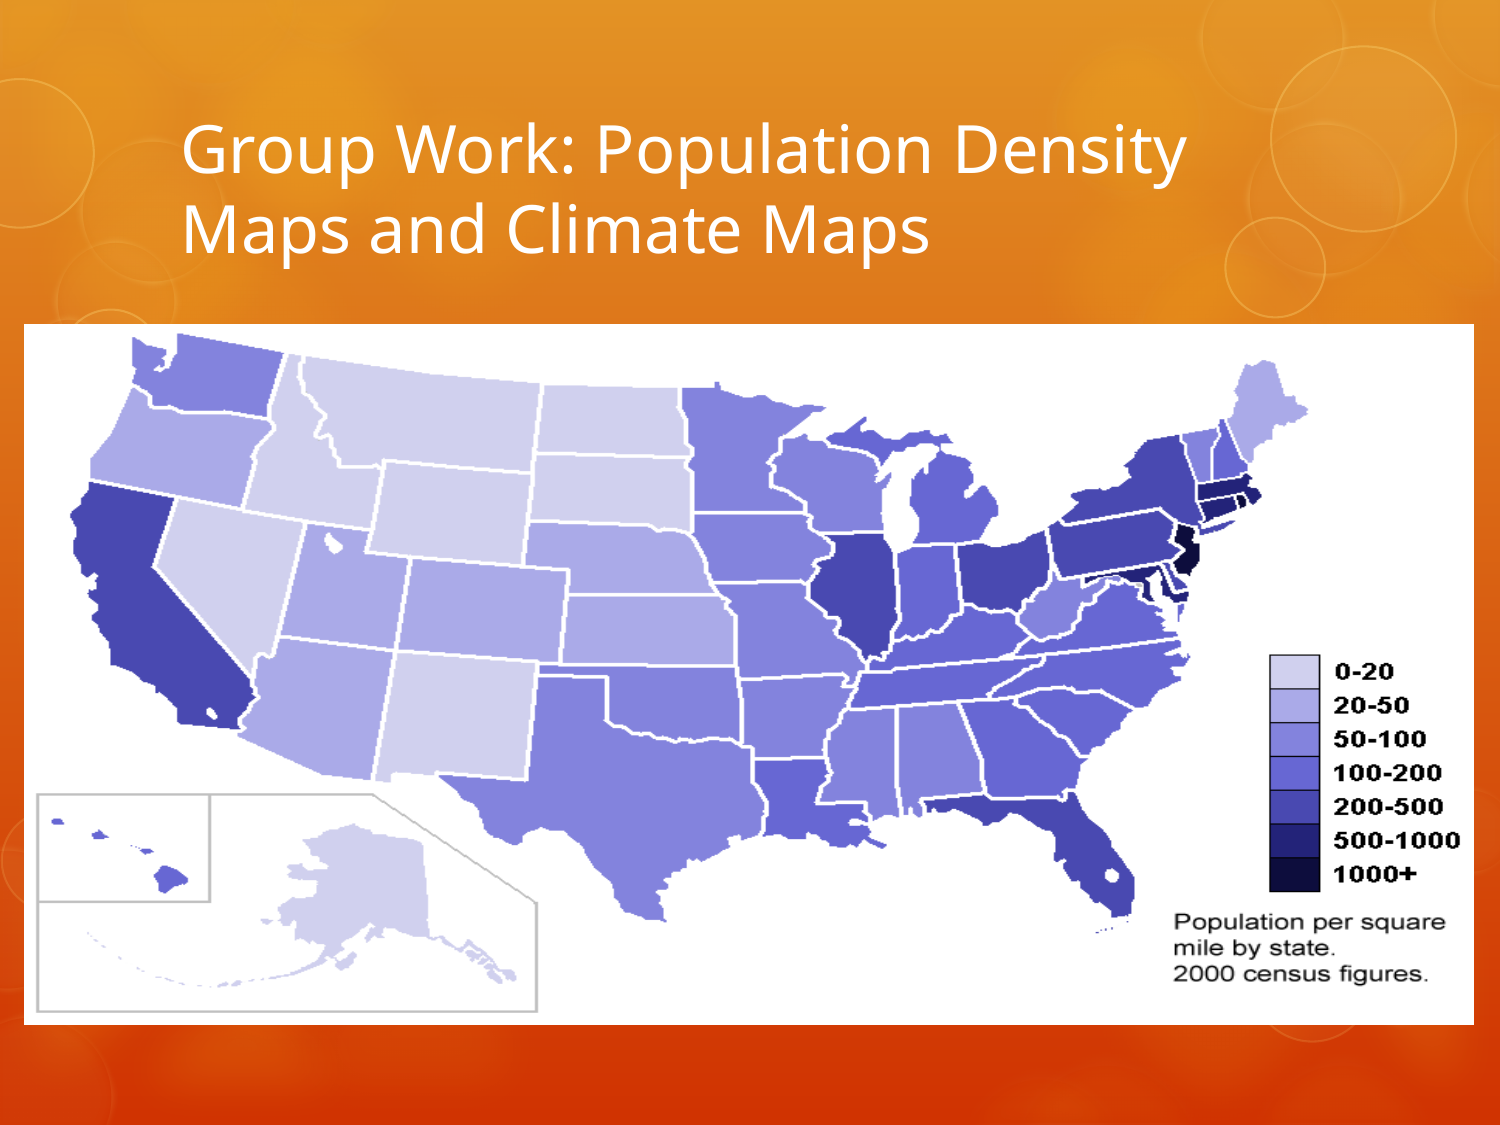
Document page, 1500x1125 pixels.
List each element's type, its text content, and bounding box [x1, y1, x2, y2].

picture [23, 324, 1475, 1026]
title Group Work: Population Density Maps and Climate Maps [165, 110, 1335, 263]
